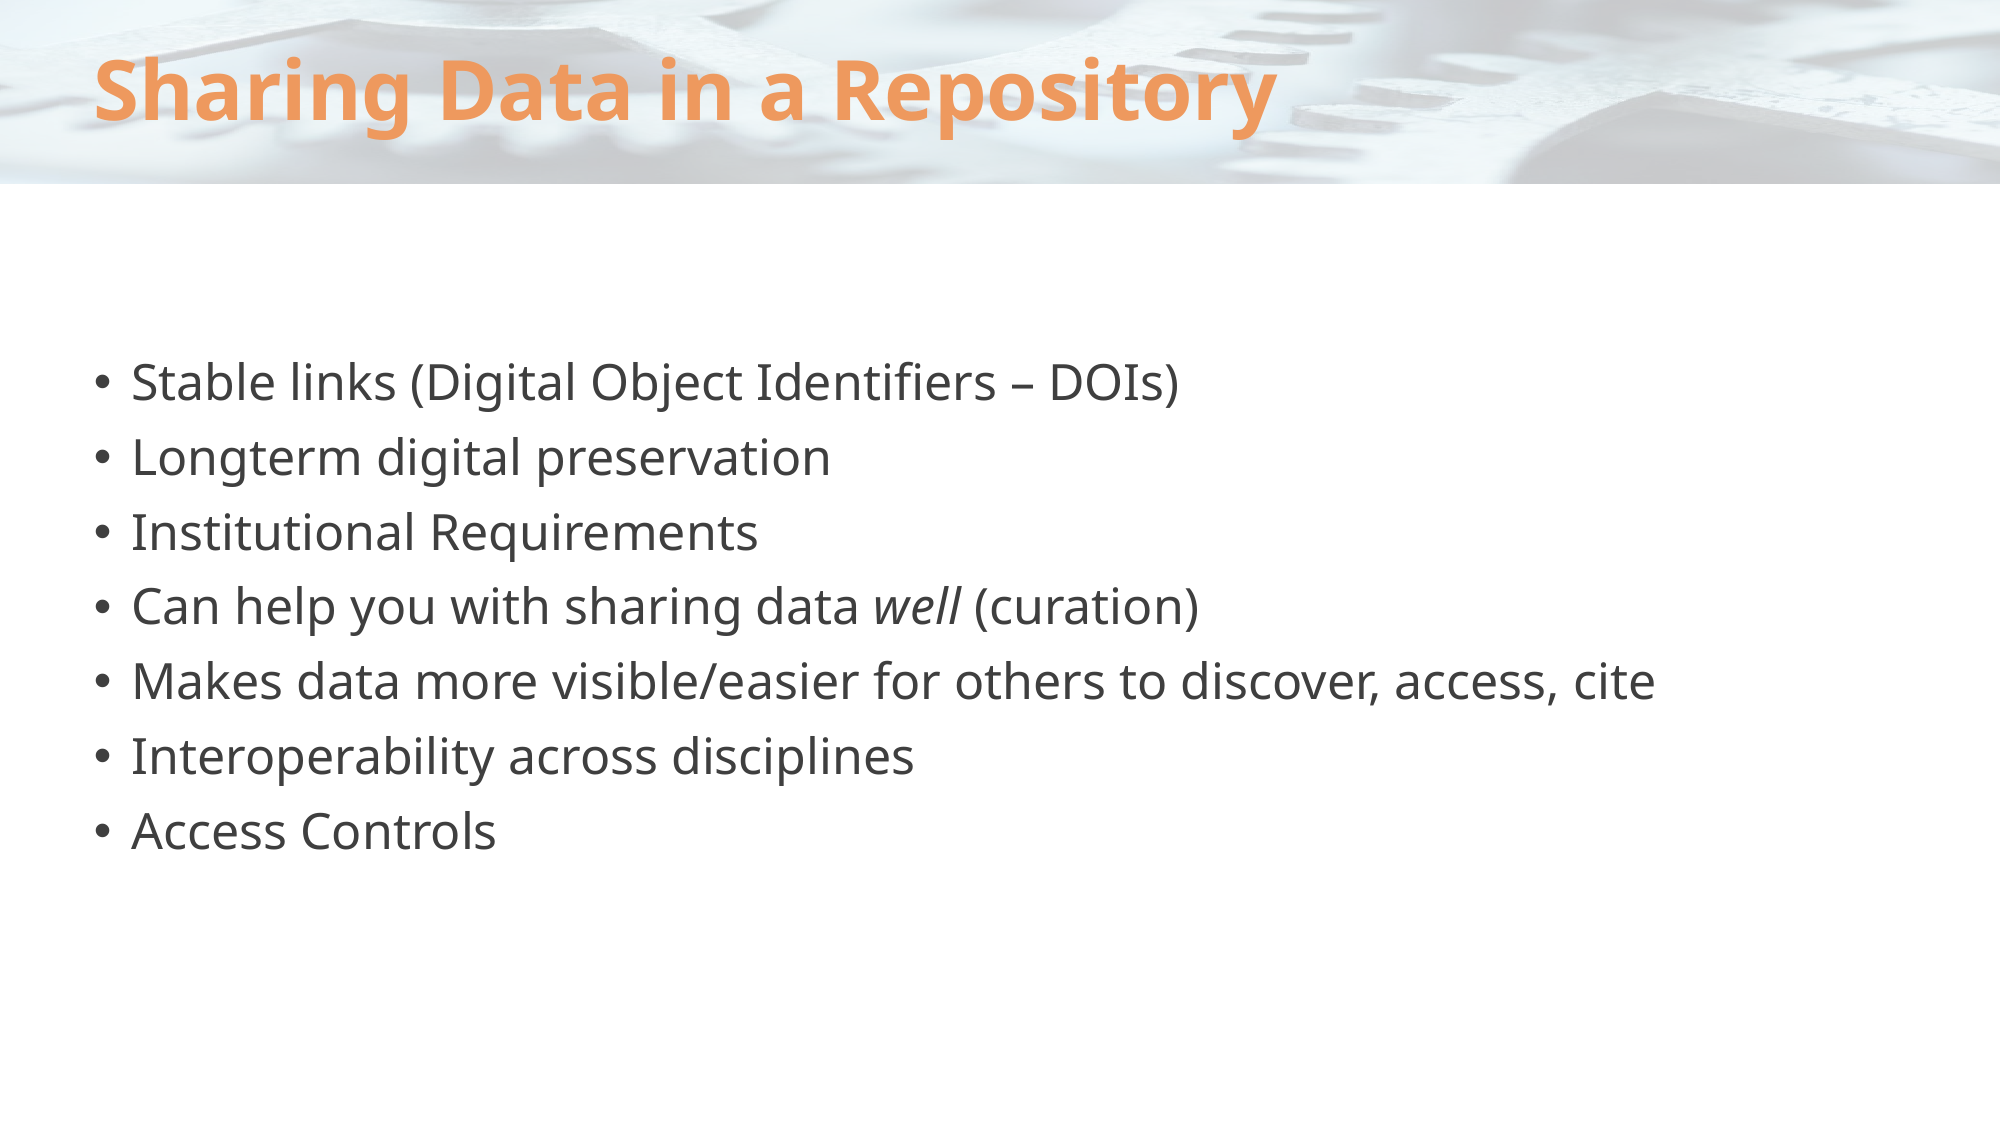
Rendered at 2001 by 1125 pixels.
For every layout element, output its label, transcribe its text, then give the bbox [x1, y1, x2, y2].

list Stable links (Digital Object Identifiers – DOIs) Longterm digital preservation Institutional Requirements Can help you with sharing data well (curation) Makes data more visible/easier for others to discover, access, cite Interoperability across disciplines Access Controls [78, 349, 1863, 1035]
title Sharing Data in a Repository [78, 30, 2000, 156]
